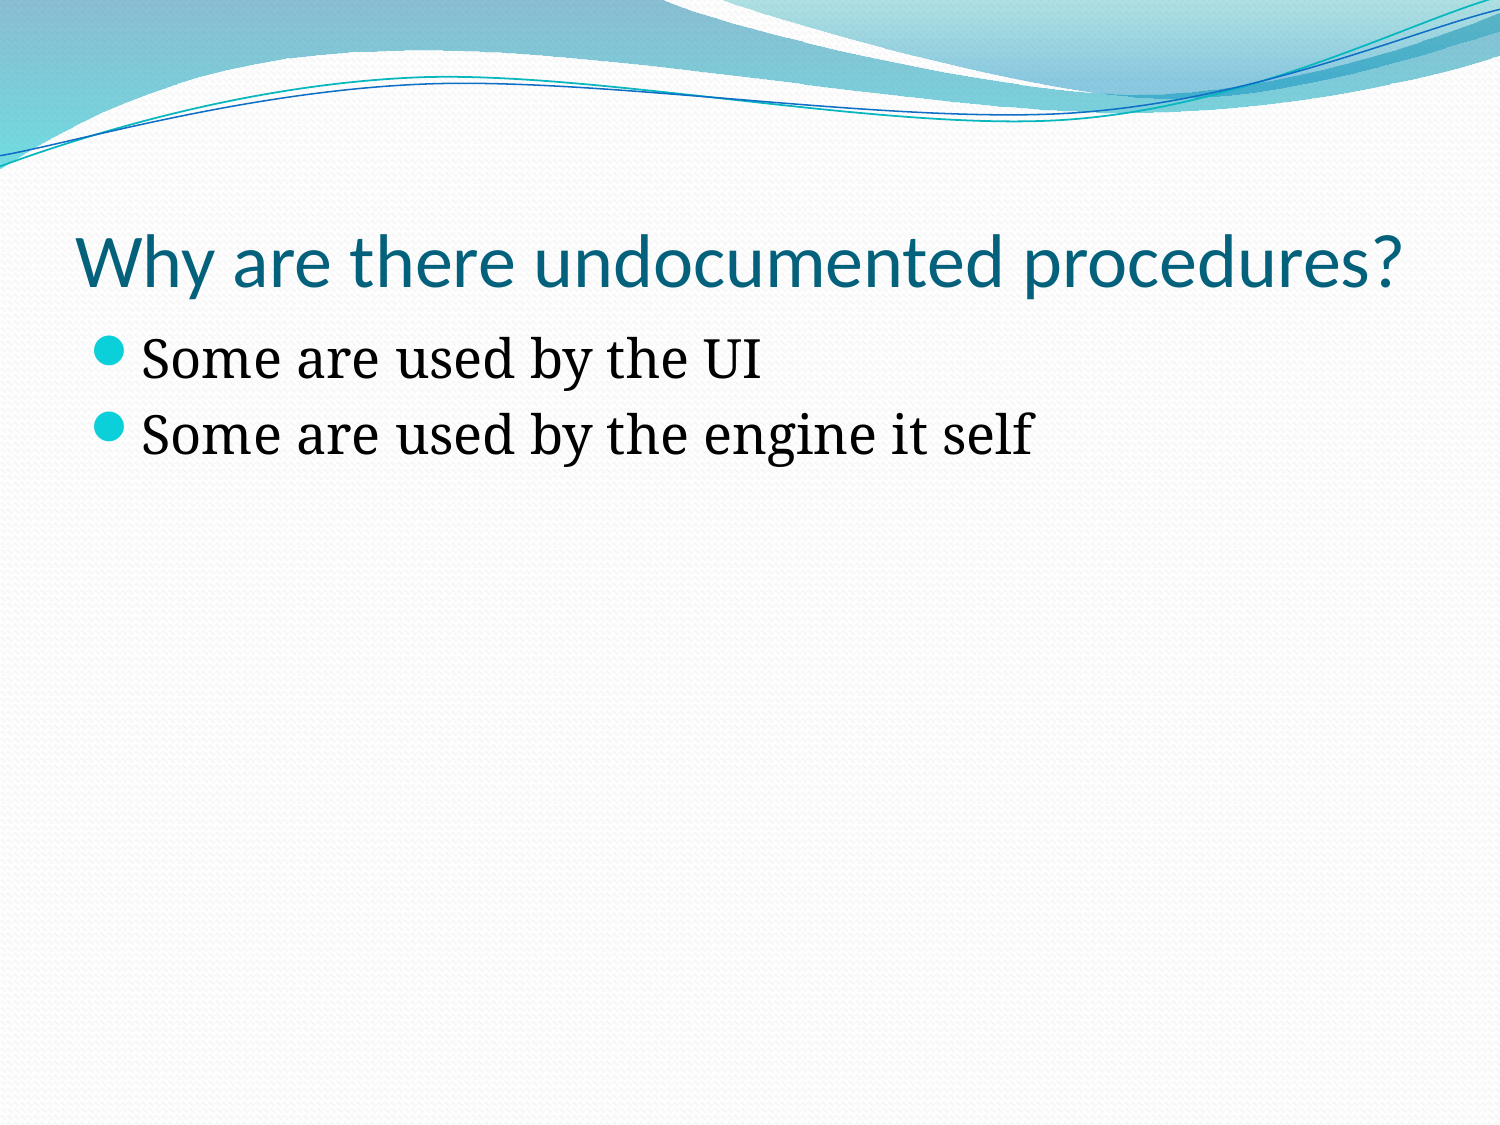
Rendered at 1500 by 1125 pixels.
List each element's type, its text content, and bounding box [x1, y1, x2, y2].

list Some are used by the UI Some are used by the engine it self [75, 317, 1425, 1038]
title Why are there undocumented procedures? [75, 115, 1425, 303]
